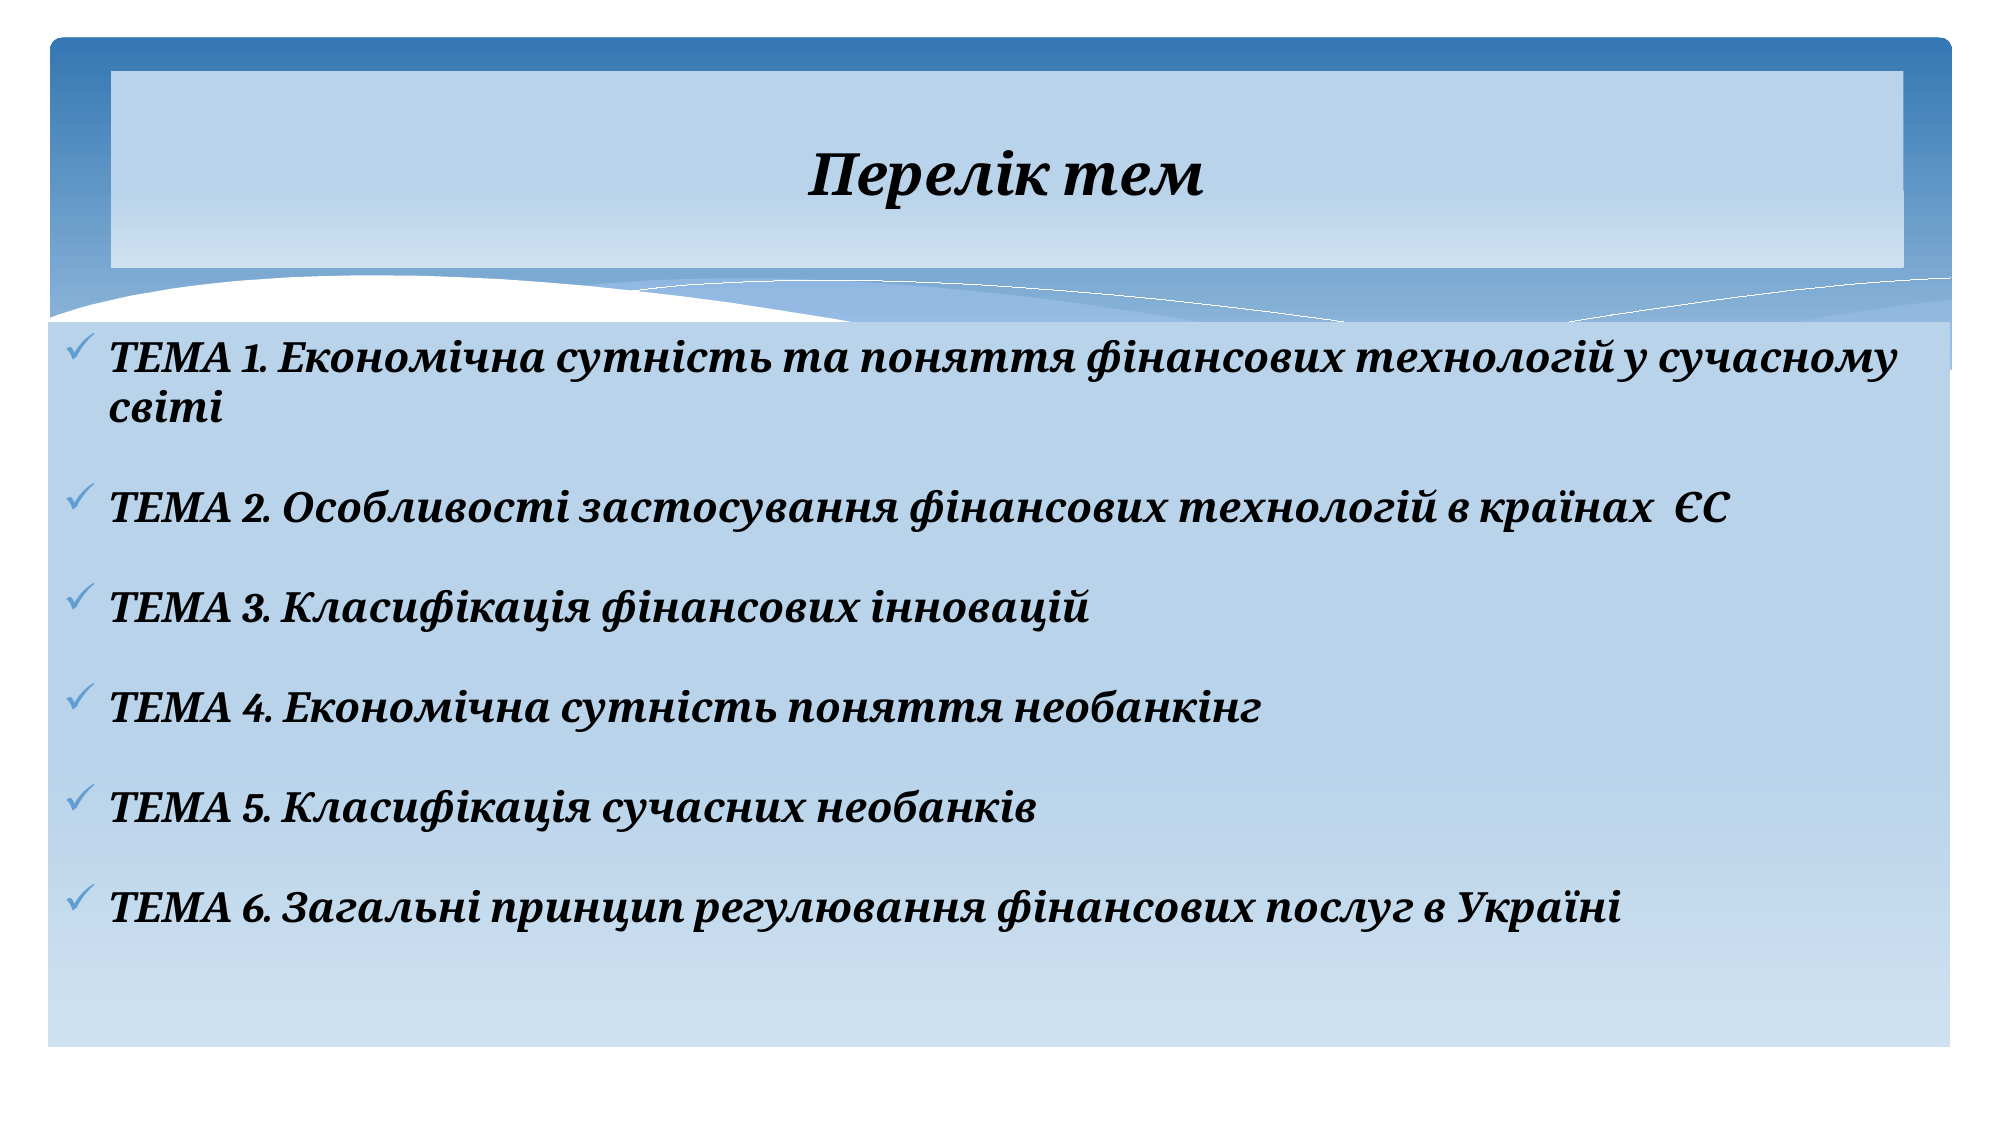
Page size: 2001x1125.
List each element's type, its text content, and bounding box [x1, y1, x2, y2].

title Перелік тем [111, 71, 1904, 268]
list ТЕМА 1. Економічна сутність та поняття фінансових технологій у сучасному світі ТЕМА 2. Особливості застосування фінансових технологій в країнах ЄС ТЕМА 3. Класифікація фінансових інновацій ТЕМА 4. Економічна сутність поняття необанкінг ТЕМА 5. Класифікація сучасних необанків ТЕМА 6. Загальні принцип регулювання фінансових послуг в Україні [48, 322, 1950, 1047]
